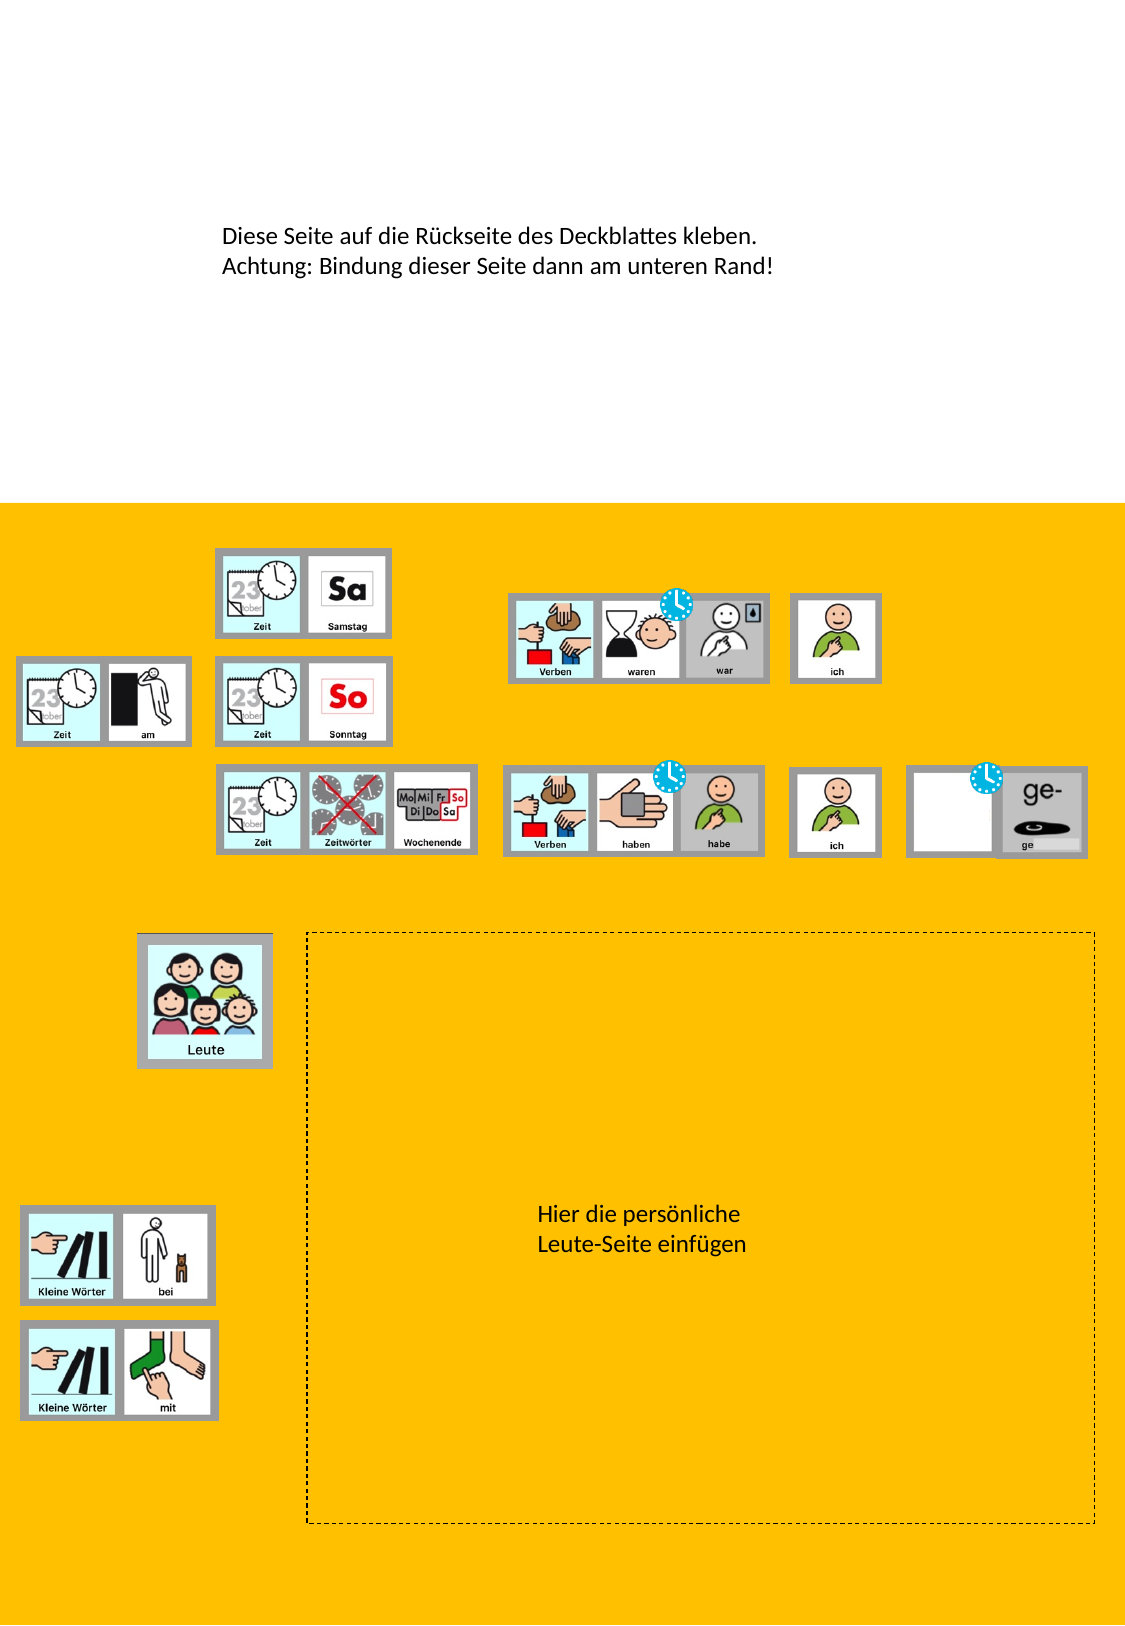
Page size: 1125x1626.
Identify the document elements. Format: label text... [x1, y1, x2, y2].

picture [669, 763, 677, 781]
text_box [0, 502, 1125, 1625]
picture [136, 933, 273, 1069]
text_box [996, 766, 1088, 859]
picture [986, 765, 993, 782]
picture [15, 656, 192, 747]
picture [216, 764, 478, 855]
picture [990, 786, 1003, 795]
picture [508, 588, 770, 684]
picture [19, 1205, 216, 1306]
picture [676, 591, 684, 609]
picture [992, 762, 1003, 771]
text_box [906, 765, 996, 858]
text_box [306, 932, 1095, 1524]
picture [789, 767, 882, 858]
picture [970, 784, 983, 795]
picture [215, 656, 393, 747]
picture [970, 762, 981, 773]
picture [215, 548, 392, 639]
picture [19, 1320, 219, 1421]
text_box Hier die persönliche Leute-Seite einfügen [522, 1190, 781, 1265]
picture [789, 593, 882, 684]
text_box Diese Seite auf die Rückseite des Deckblattes kleben. Achtung: Bindung dieser Seite dann am unteren Rand! [207, 212, 882, 287]
picture [503, 760, 765, 857]
